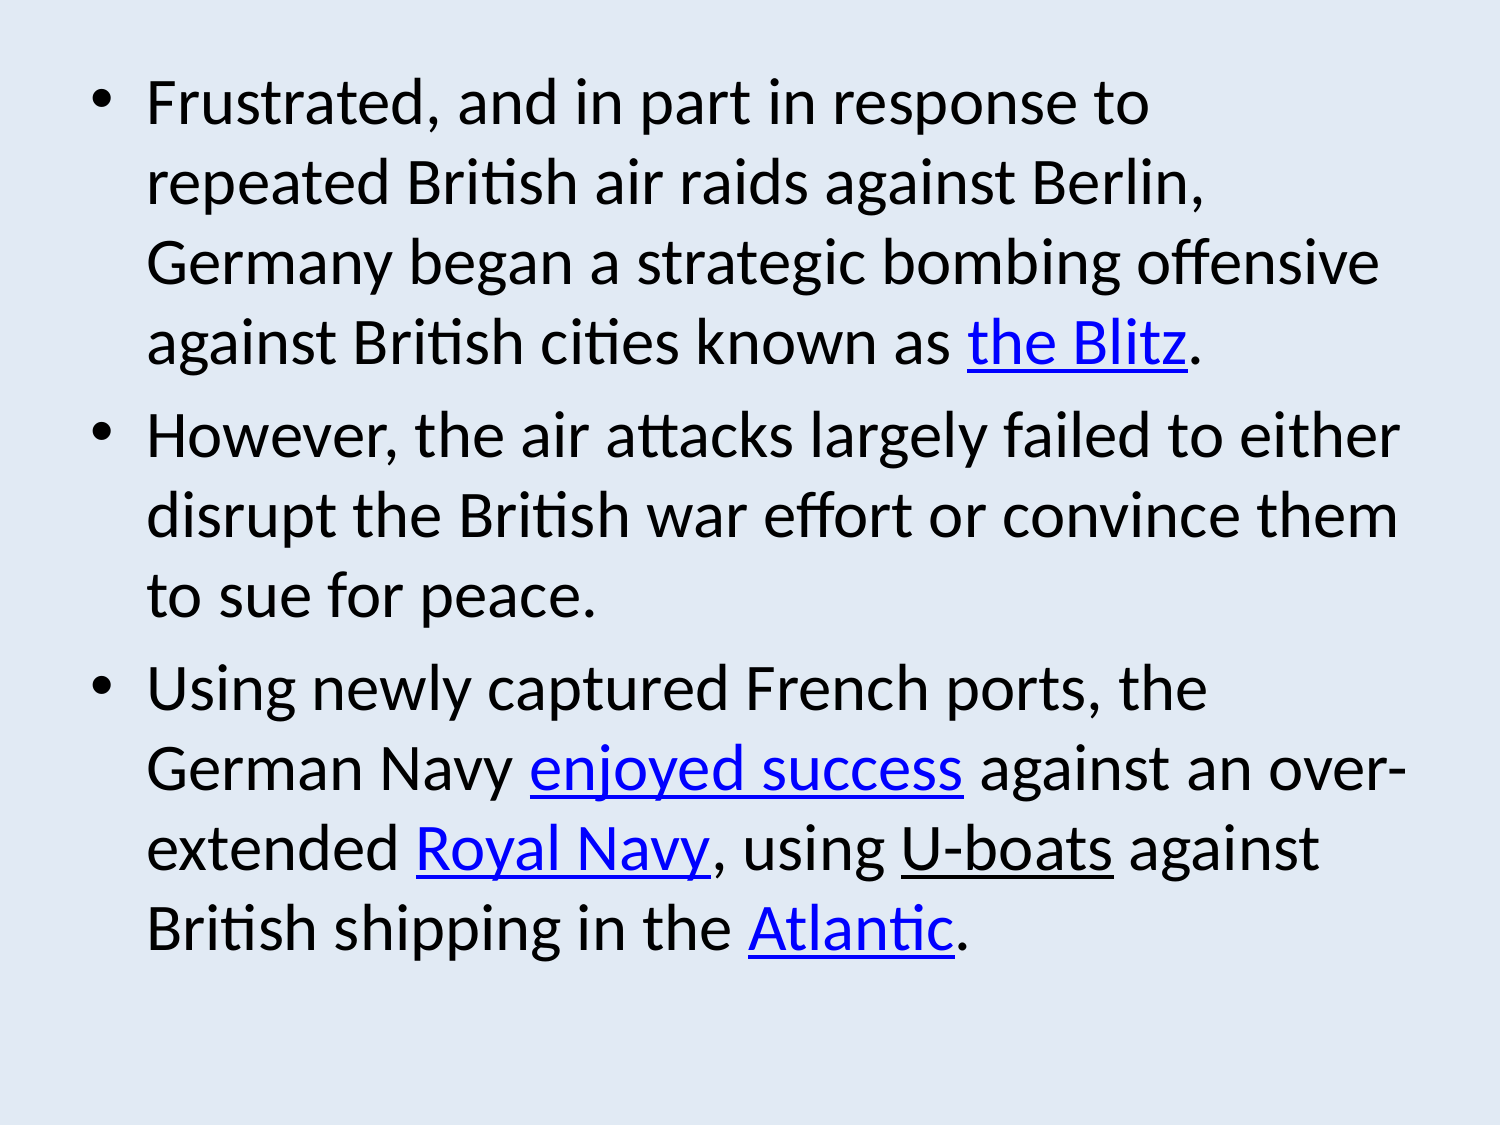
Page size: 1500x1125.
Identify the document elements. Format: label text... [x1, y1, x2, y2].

list Frustrated, and in part in response to repeated British air raids against Berlin, Germany began a strategic bombing offensive against British cities known as the Blitz. However, the air attacks largely failed to either disrupt the British war effort or convince them to sue for peace. Using newly captured French ports, the German Navy enjoyed success against an over-extended Royal Navy, using U-boats against British shipping in the Atlantic. [75, 50, 1425, 1005]
